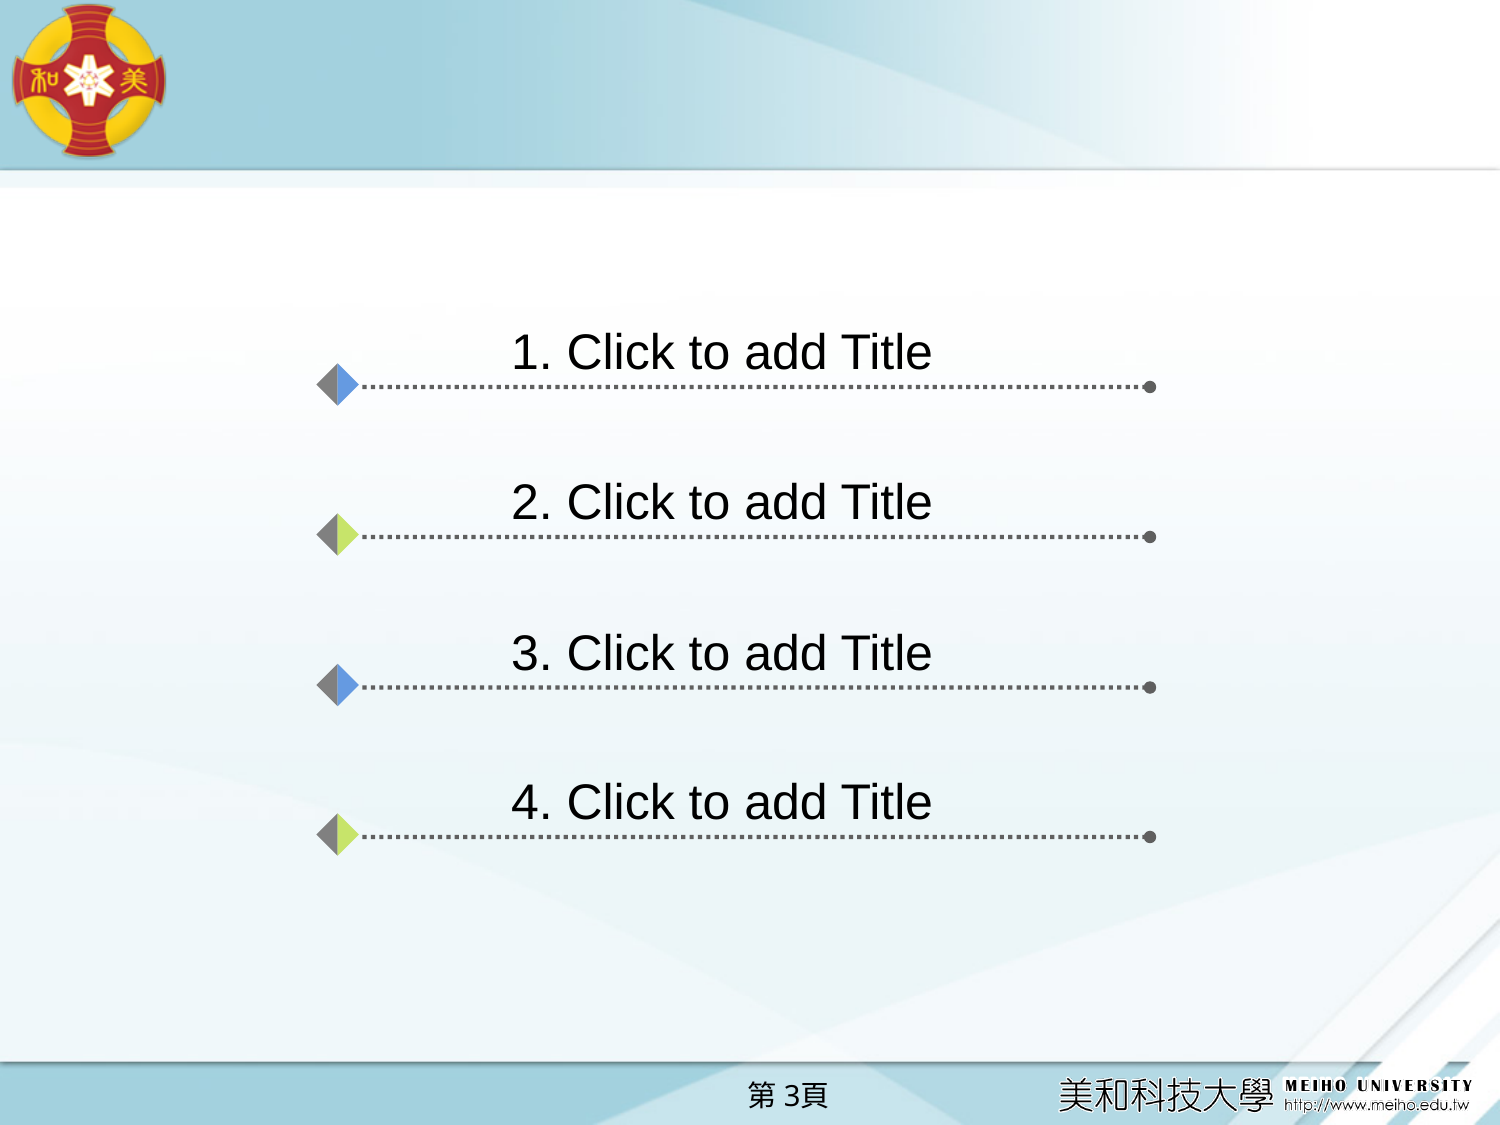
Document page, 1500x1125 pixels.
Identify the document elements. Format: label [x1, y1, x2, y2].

text_box [322, 312, 1151, 400]
text_box [322, 612, 1151, 701]
text_box [322, 762, 1151, 850]
text_box [322, 462, 1151, 550]
picture [0, 0, 1500, 1125]
